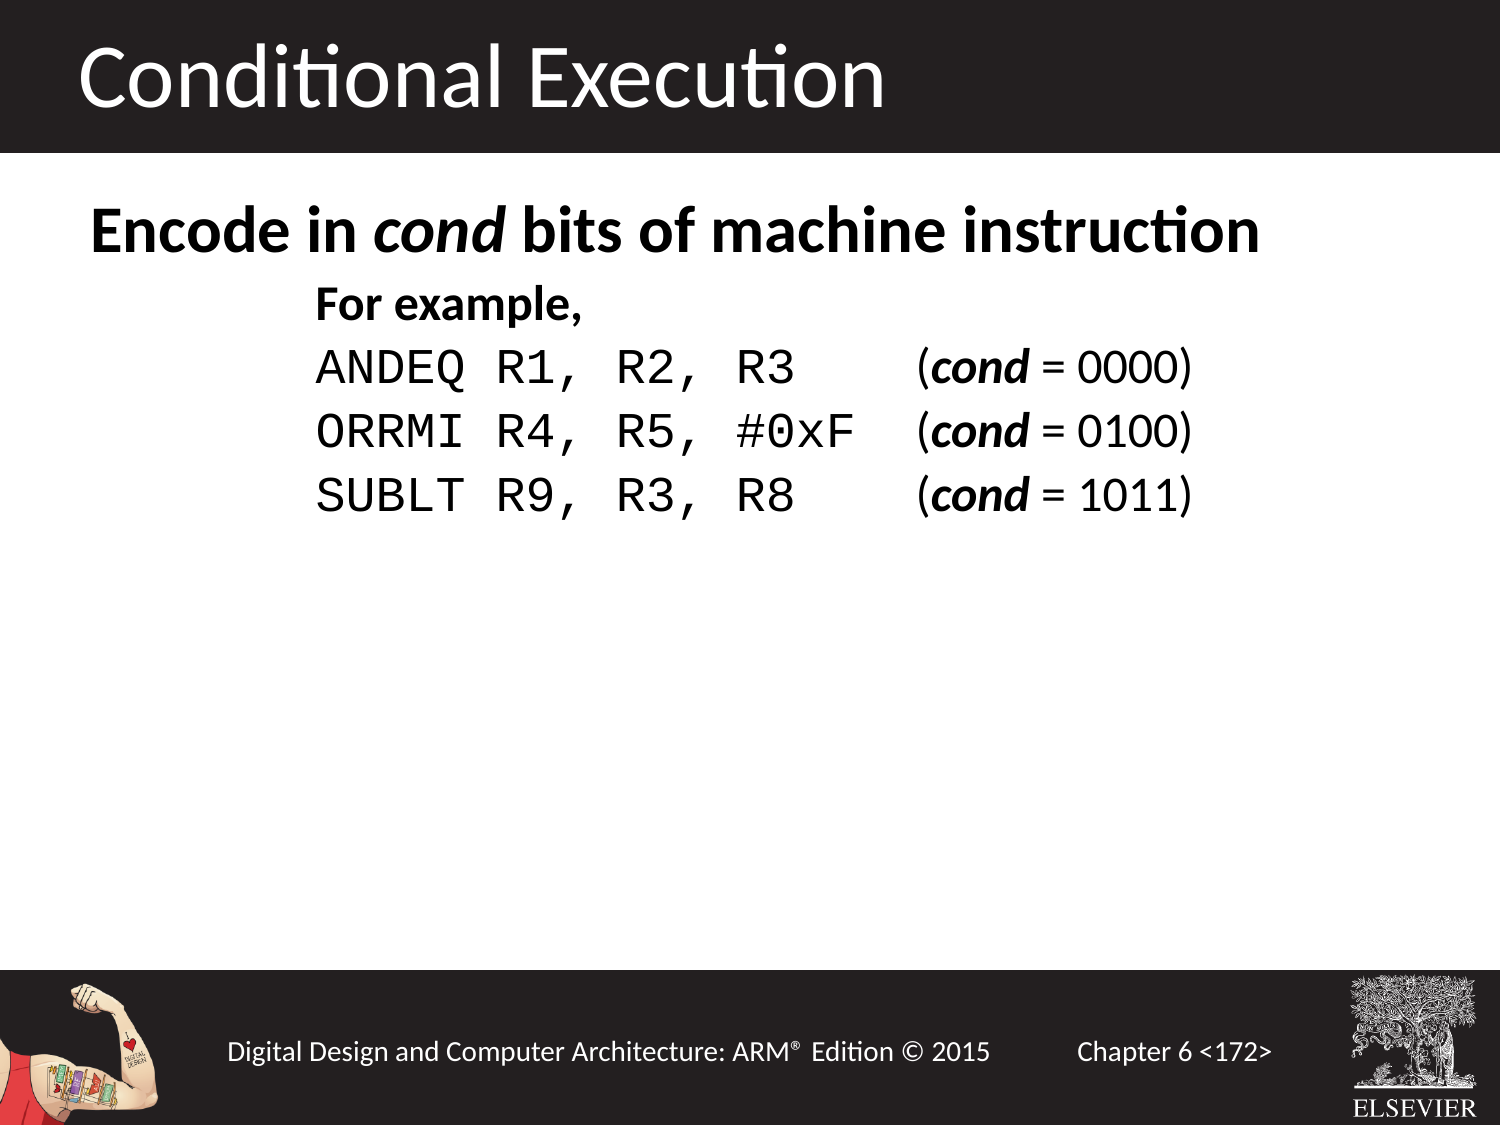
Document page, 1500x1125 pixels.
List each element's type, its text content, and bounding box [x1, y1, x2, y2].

text_box Encode in cond bits of machine instruction For example, ANDEQ R1, R2, R3 (cond = 0000) ORRMI R4, R5, #0xF (cond = 0100) SUBLT R9, R3, R8 (cond = 1011) [75, 187, 1443, 1000]
picture [1350, 974, 1477, 1117]
text_box Conditional Execution [63, 8, 1488, 133]
picture [0, 979, 163, 1125]
